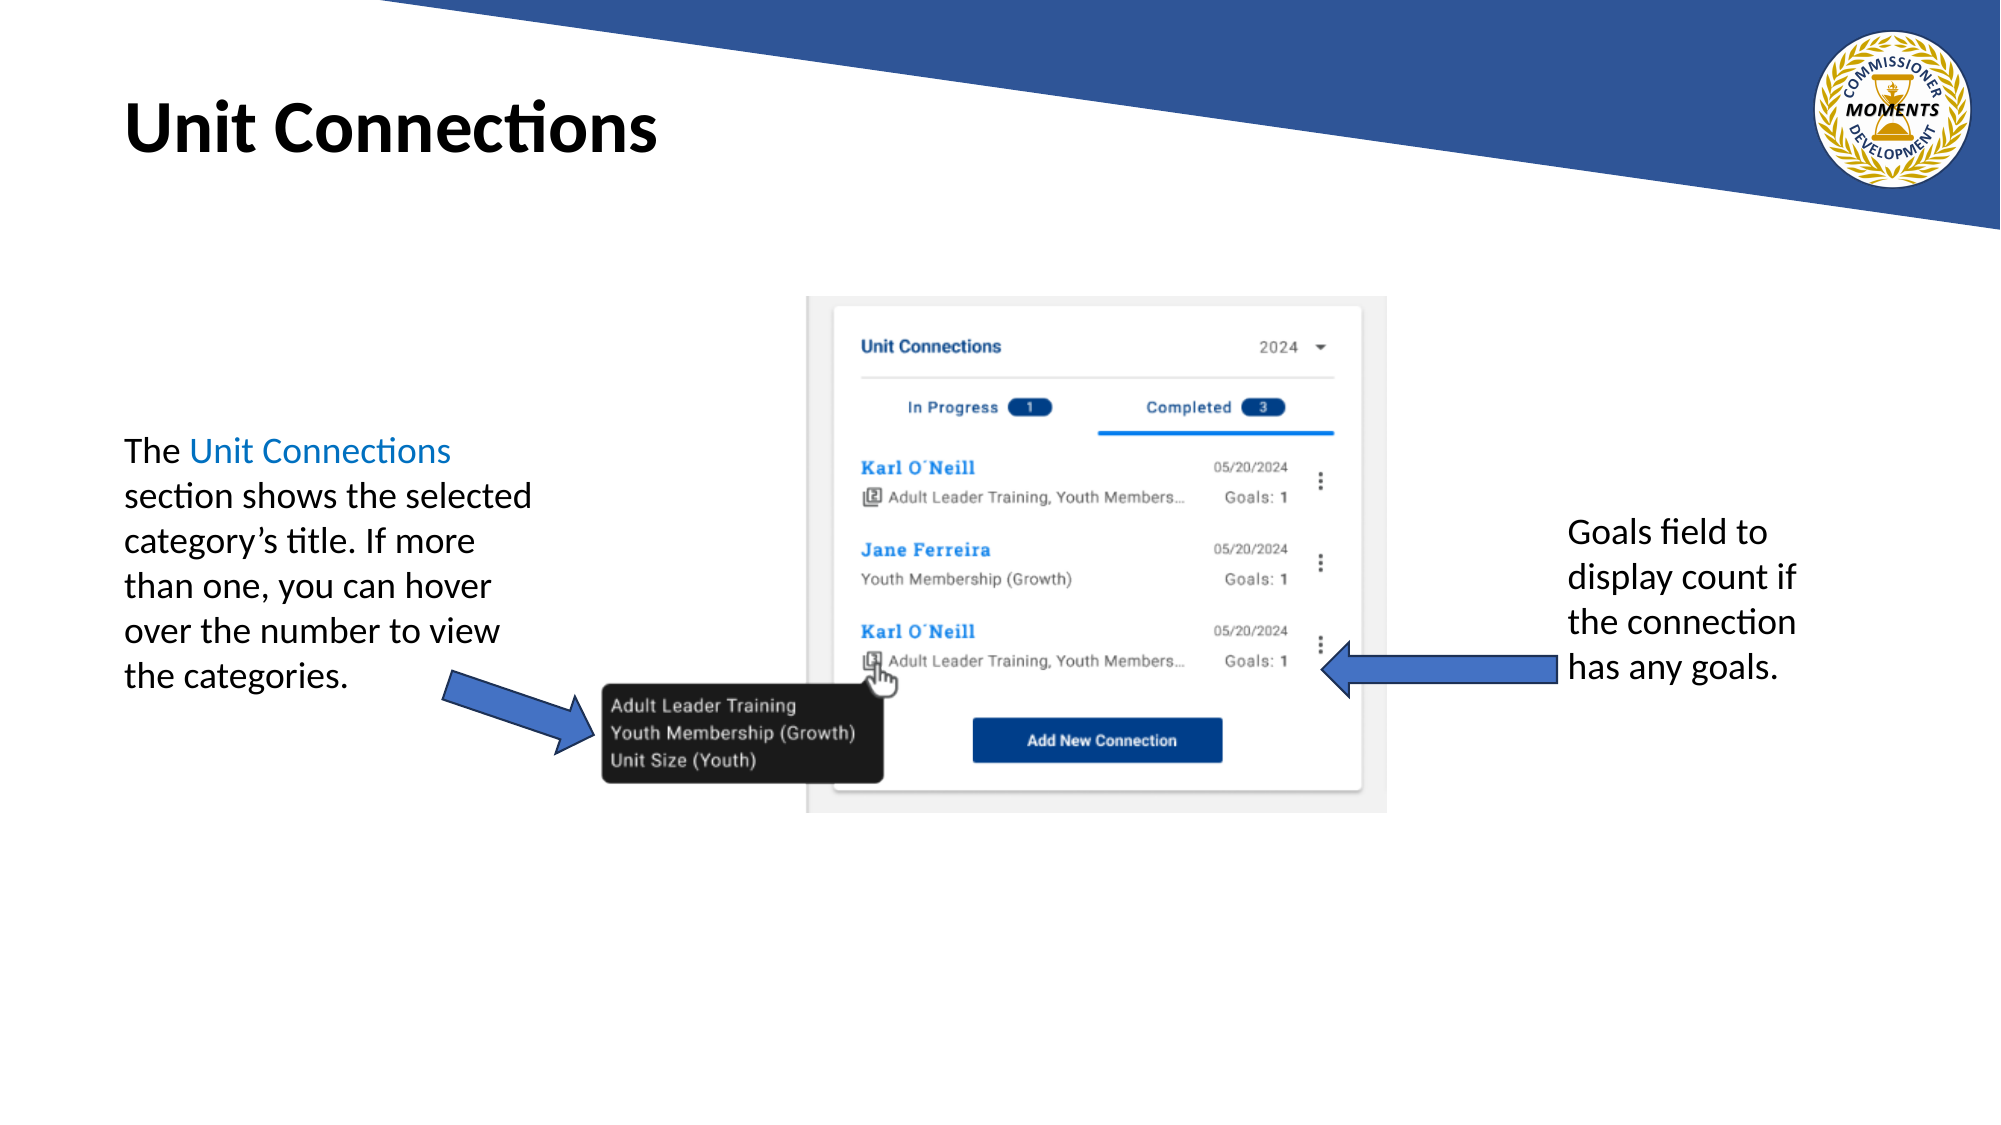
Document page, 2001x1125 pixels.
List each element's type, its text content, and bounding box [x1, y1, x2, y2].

text_box The Unit Connections section shows the selected category’s title. If more than one, you can hover over the number to view the categories. [109, 418, 569, 704]
picture [580, 296, 1387, 813]
text_box Unit Connections [109, 70, 916, 175]
text_box Goals field to display count if the connection has any goals. [1552, 499, 1858, 695]
picture [1813, 30, 1972, 189]
text_box [1387, 654, 1559, 685]
text_box [441, 669, 580, 756]
